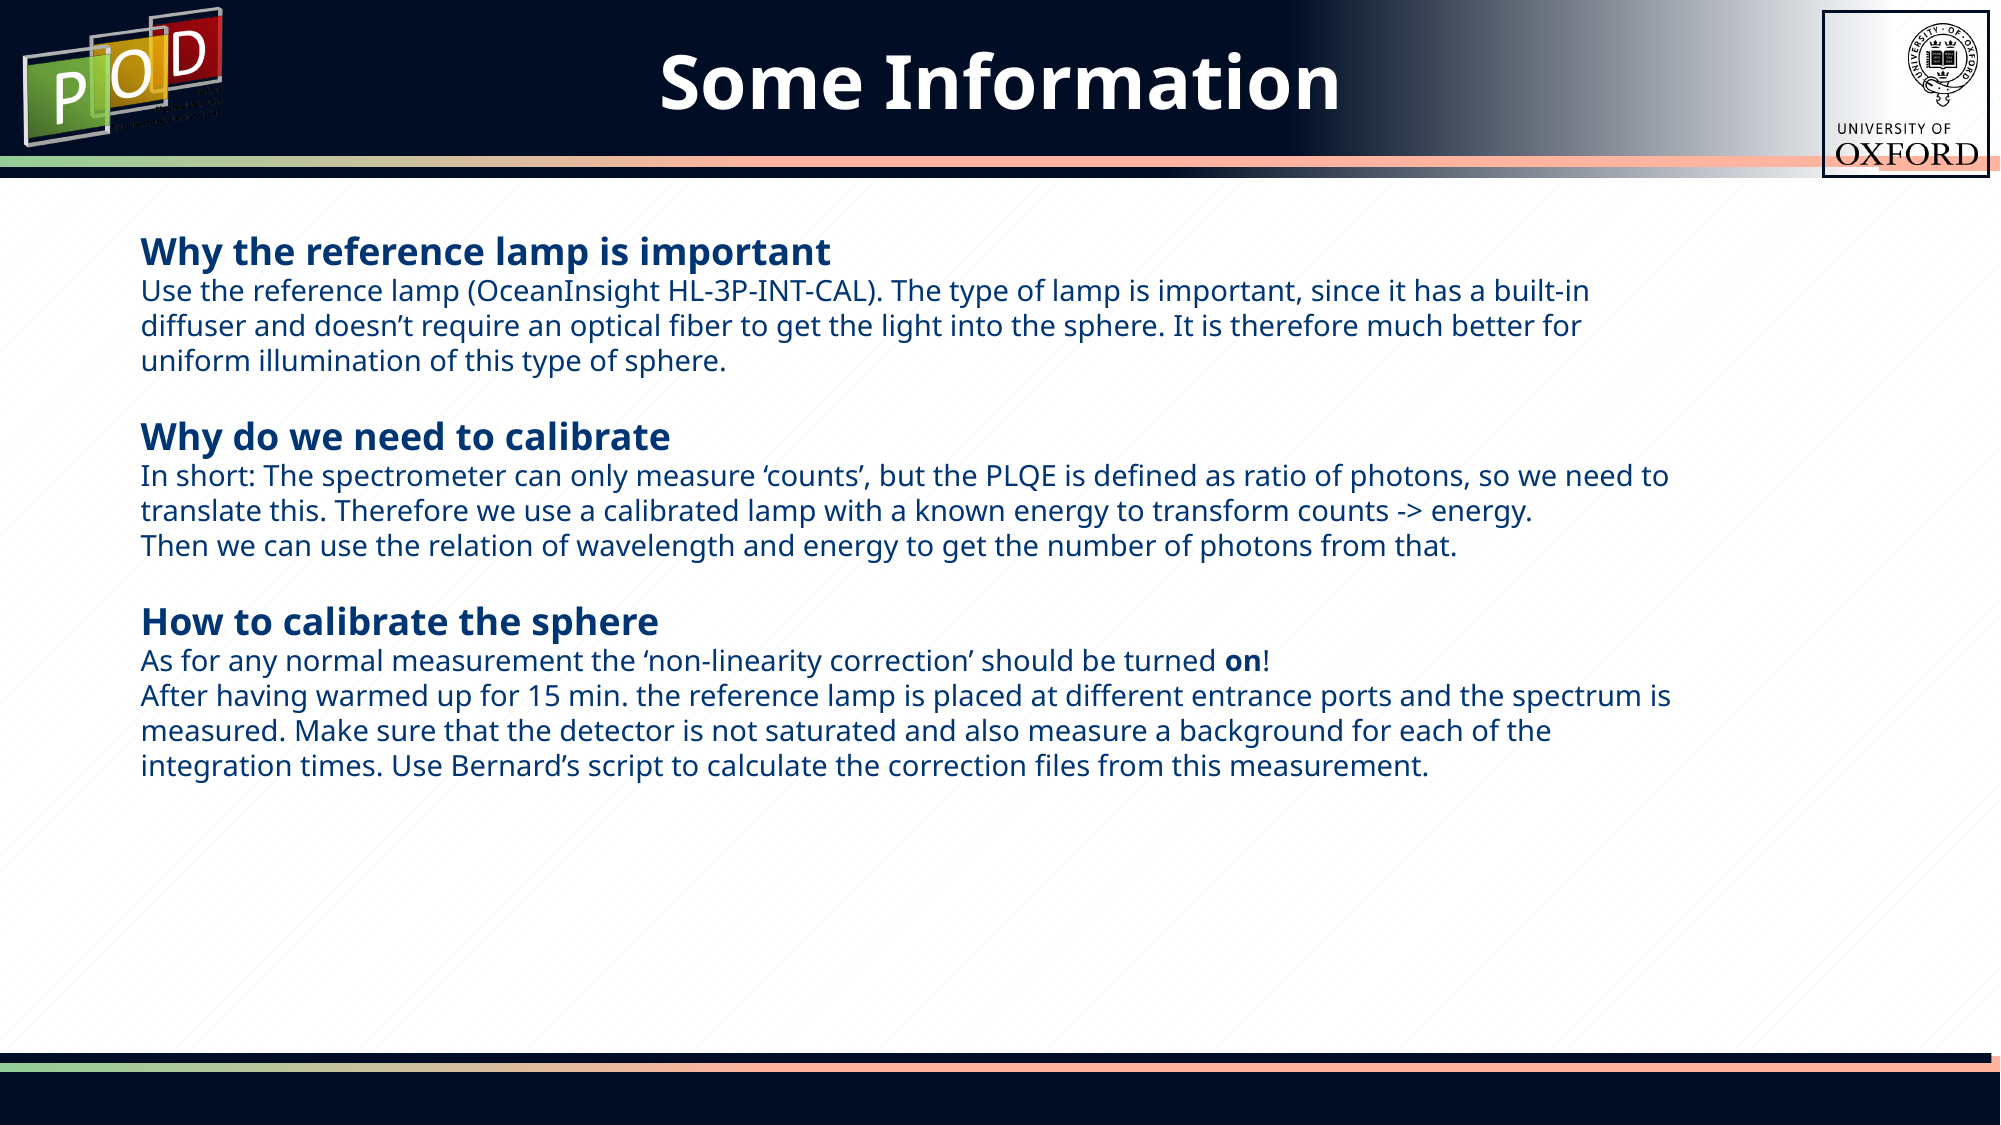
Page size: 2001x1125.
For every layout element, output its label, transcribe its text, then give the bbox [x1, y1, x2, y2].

title Some Information [248, 38, 1754, 133]
picture [22, 6, 226, 148]
text_box Why the reference lamp is important Use the reference lamp (OceanInsight HL-3P-INT-CAL). The type of lamp is important, since it has a built-in diffuser and doesn’t require an optical fiber to get the light into the sphere. It is therefore much better for uniform illumination of this type of sphere. Why do we need to calibrate In short: The spectrometer can only measure ‘counts’, but the PLQE is defined as ratio of photons, so we need to translate this. Therefore we use a calibrated lamp with a known energy to transform counts -> energy. Then we can use the relation of wavelength and energy to get the number of photons from that. How to calibrate the sphere As for any normal measurement the ‘non-linearity correction’ should be turned on! After having warmed up for 15 min. the reference lamp is placed at different entrance ports and the spectrum is measured. Make sure that the detector is not saturated and also measure a background for each of the integration times. Use Bernard’s script to calculate the correction files from this measurement. [125, 220, 1712, 790]
